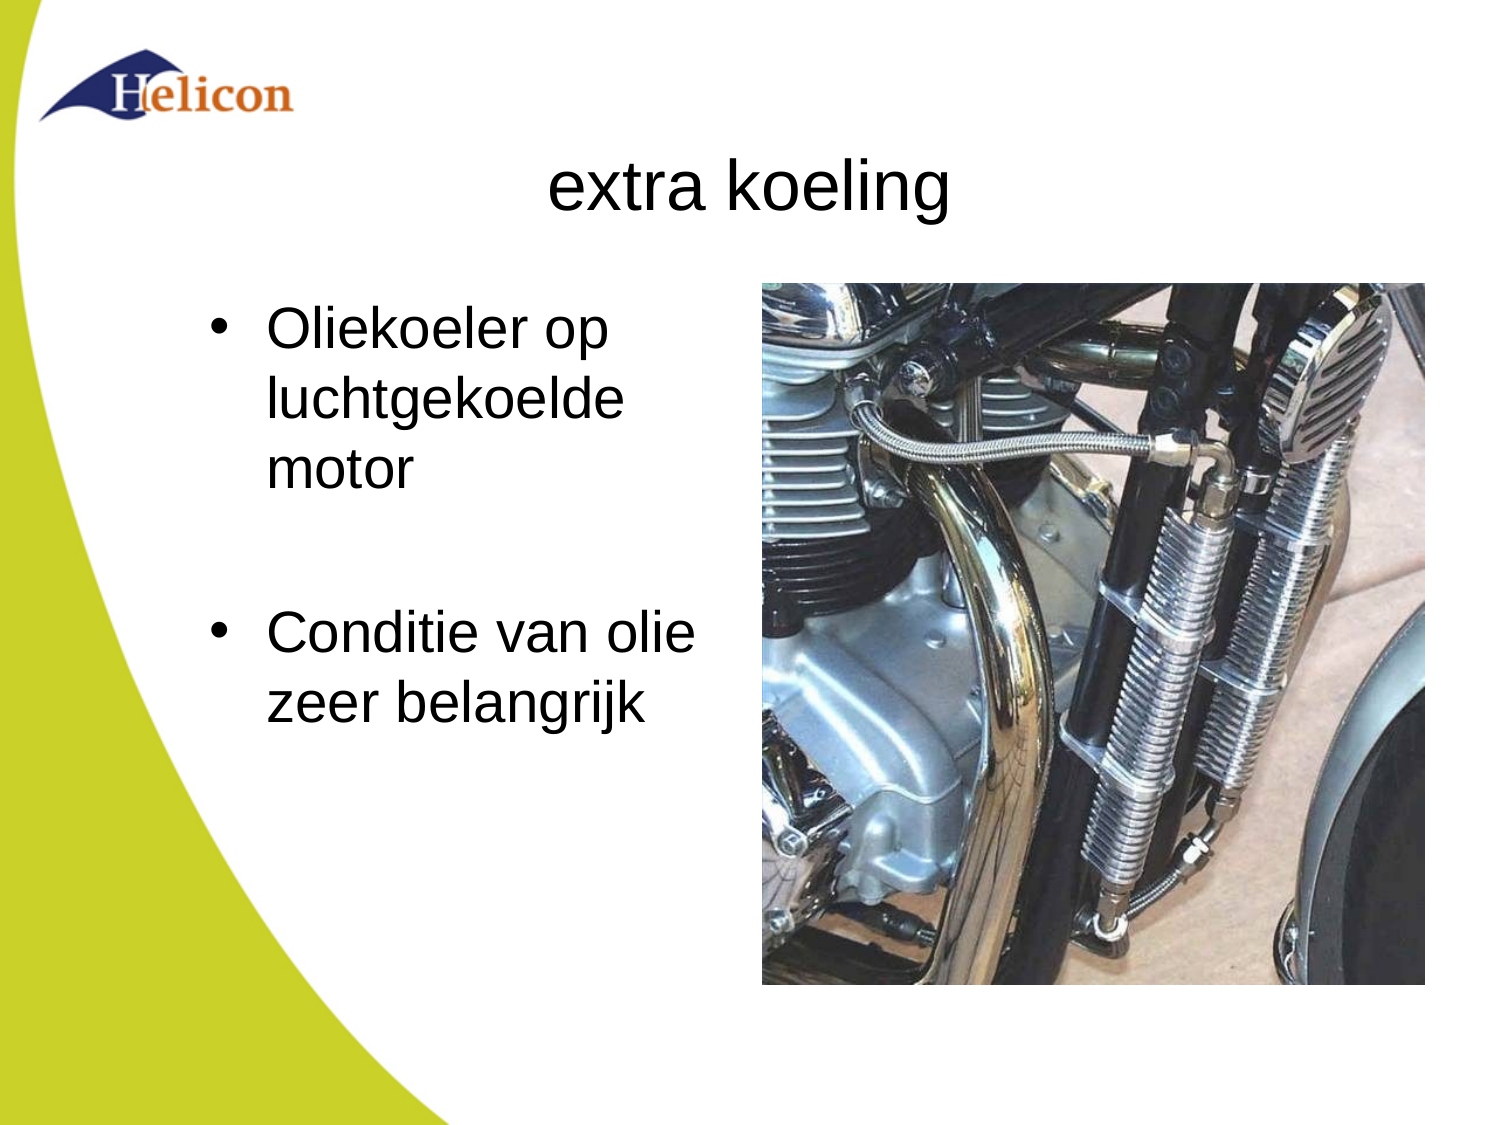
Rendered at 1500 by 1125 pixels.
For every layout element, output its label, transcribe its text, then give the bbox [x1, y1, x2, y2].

title extra koeling [75, 45, 1425, 233]
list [762, 282, 1426, 985]
picture [0, 0, 1500, 1125]
list Oliekoeler op luchtgekoelde motor Conditie van olie zeer belangrijk [194, 283, 738, 1005]
